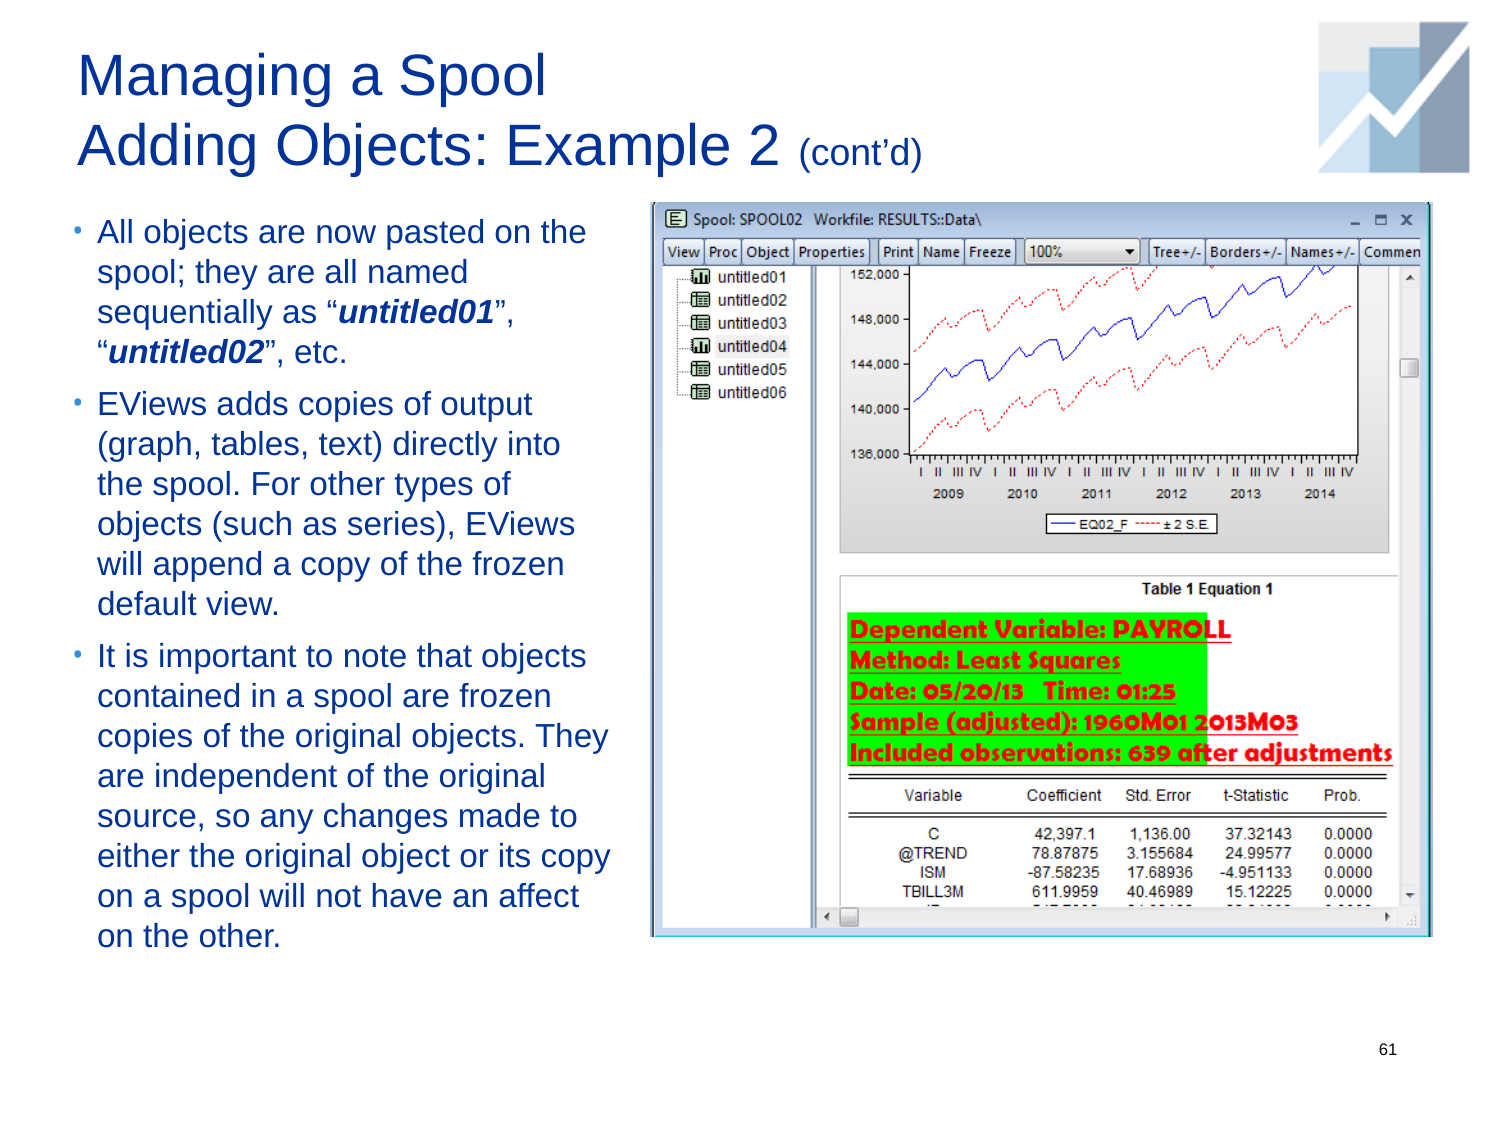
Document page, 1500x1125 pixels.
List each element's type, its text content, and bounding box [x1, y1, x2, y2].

picture [1300, 11, 1479, 181]
slide_number 61 [1262, 1015, 1413, 1067]
text_box All objects are now pasted on the spool; they are all named sequentially as “untitled01”, “untitled02”, etc. EViews adds copies of output (graph, tables, text) directly into the spool. For other types of objects (such as series), EViews will append a copy of the frozen default view. It is important to note that objects contained in a spool are frozen copies of the original objects. They are independent of the original source, so any changes made to either the original object or its copy on a spool will not have an affect on the other. [54, 202, 632, 1012]
picture [649, 202, 1434, 937]
title Managing a Spool Adding Objects: Example 2 (cont’d) [62, 0, 1297, 185]
